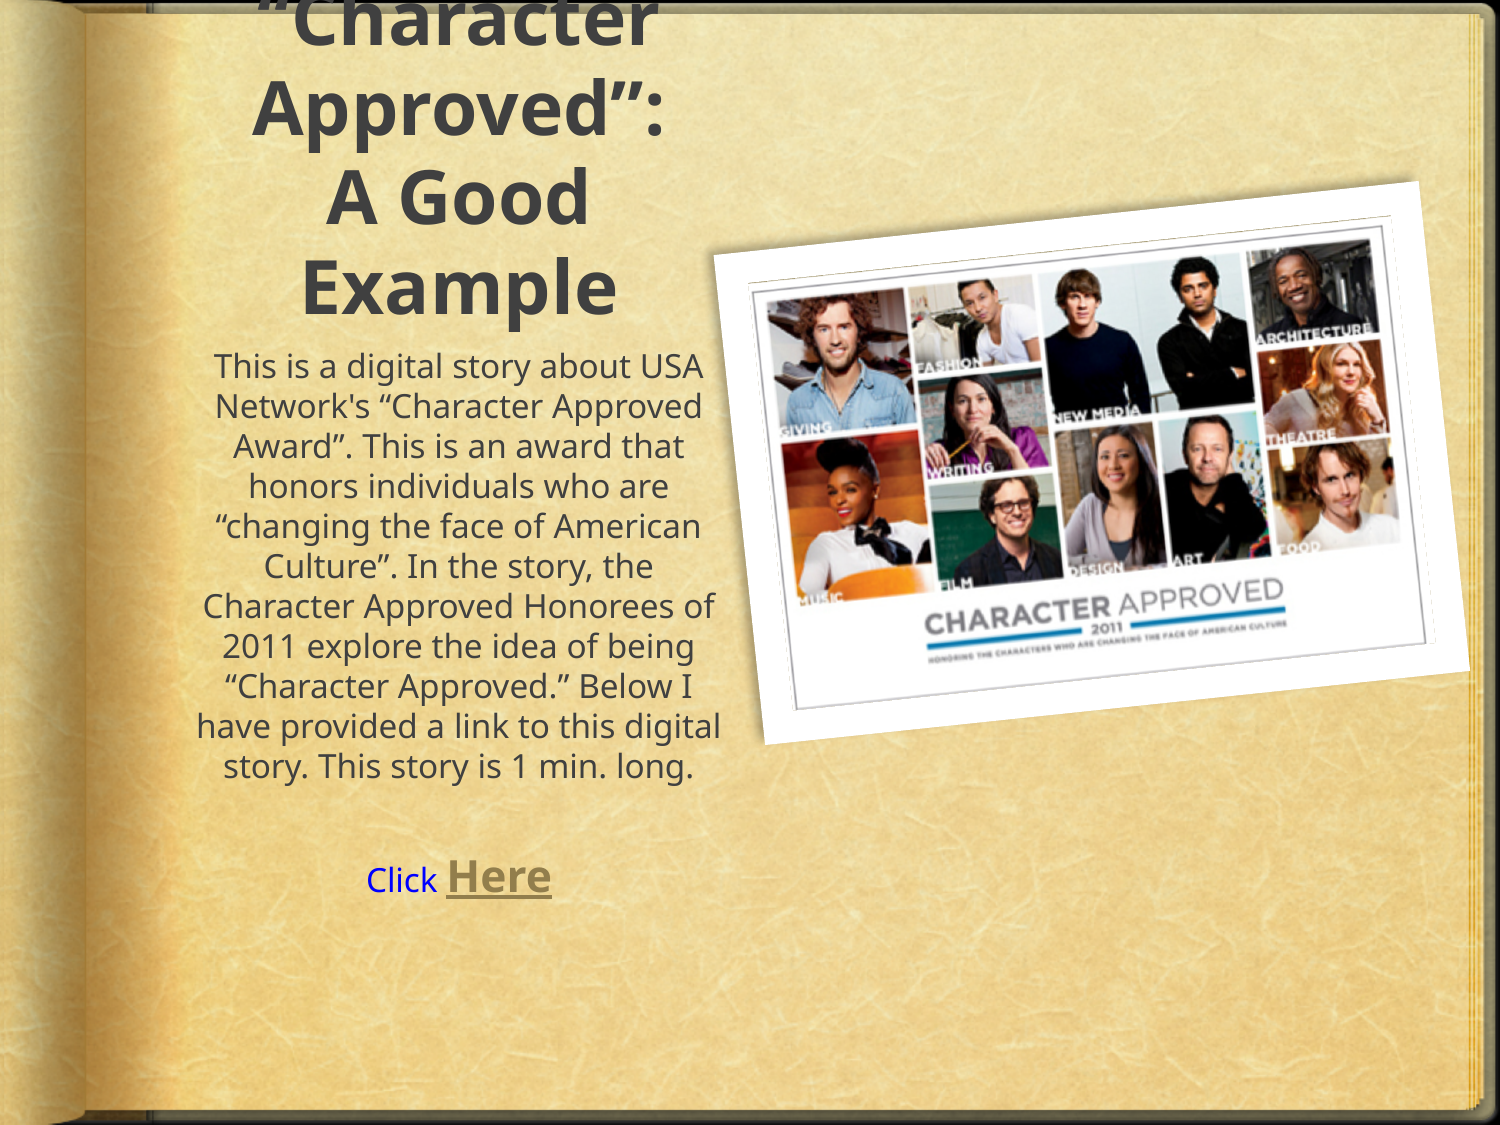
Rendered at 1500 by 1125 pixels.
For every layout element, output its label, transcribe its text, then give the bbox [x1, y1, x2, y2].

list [767, 247, 1416, 679]
list This is a digital story about USA Network's “Character Approved Award”. This is an award that honors individuals who are “changing the face of American Culture”. In the story, the Character Approved Honorees of 2011 explore the idea of being “Character Approved.” Below I have provided a link to this digital story. This story is 1 min. long. Click Here [177, 337, 741, 938]
title “Character Approved”: A Good Example [177, 62, 741, 337]
picture [0, 0, 1500, 1125]
